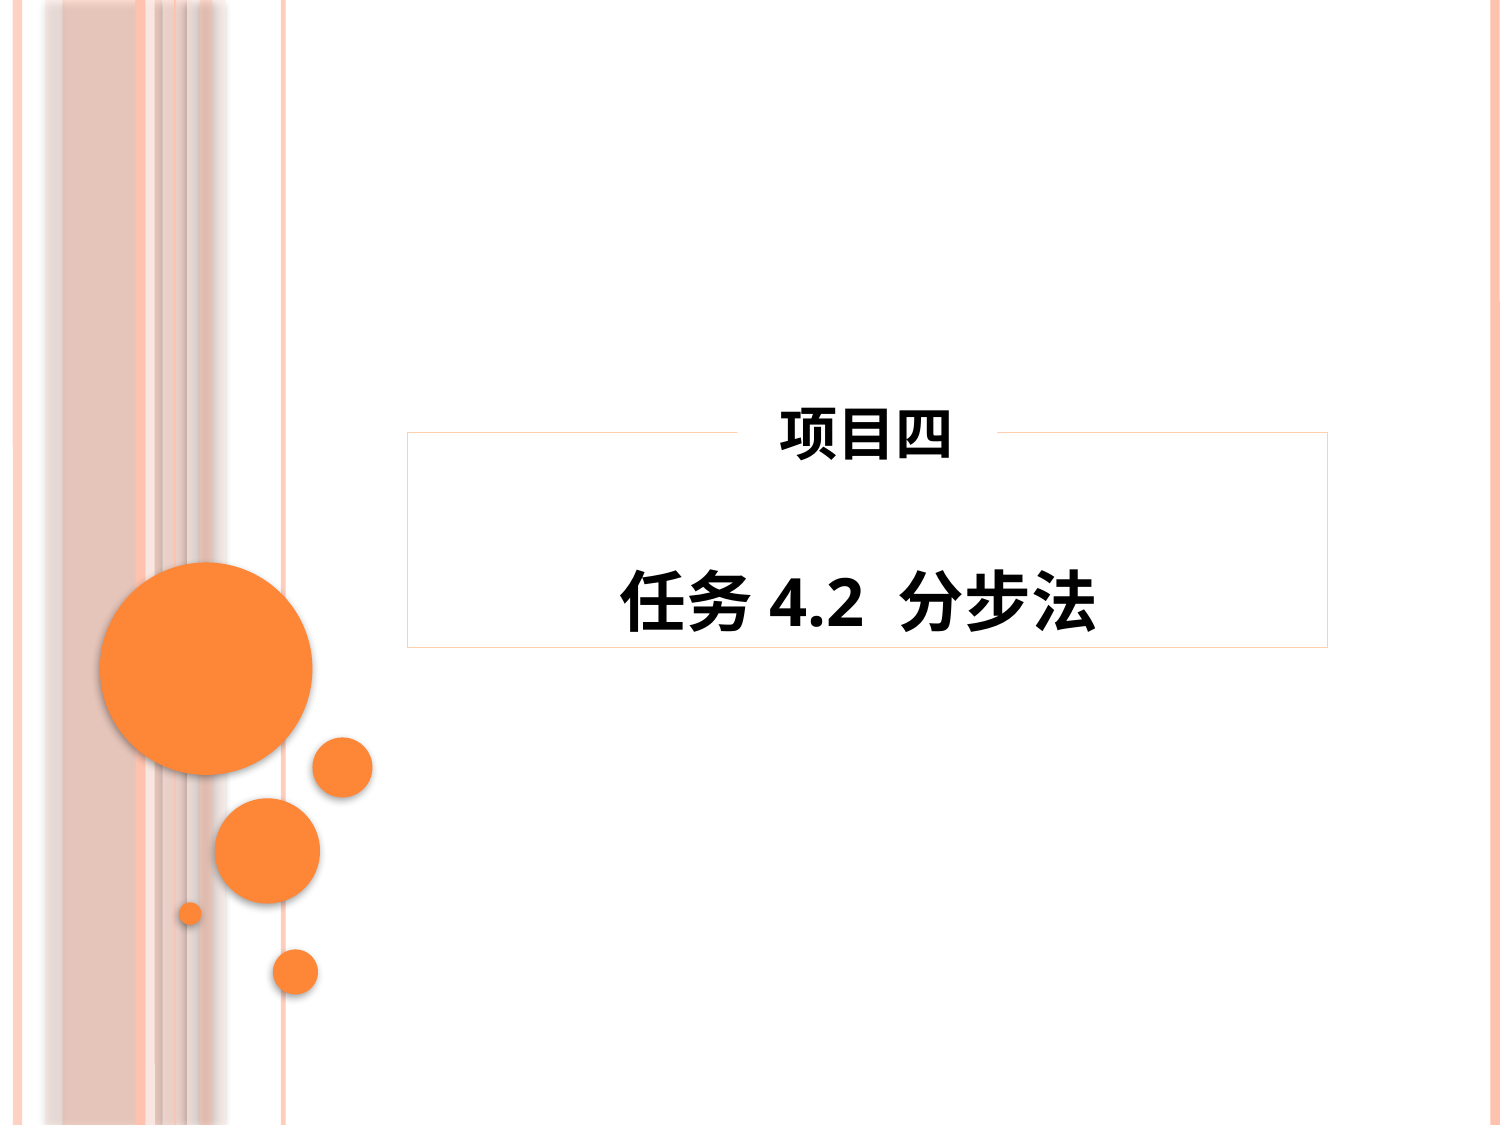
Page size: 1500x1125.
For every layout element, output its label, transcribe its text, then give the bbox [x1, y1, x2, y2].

text_box 项目四 [737, 389, 998, 475]
text_box 任务4.2 分步法 [407, 432, 1328, 648]
